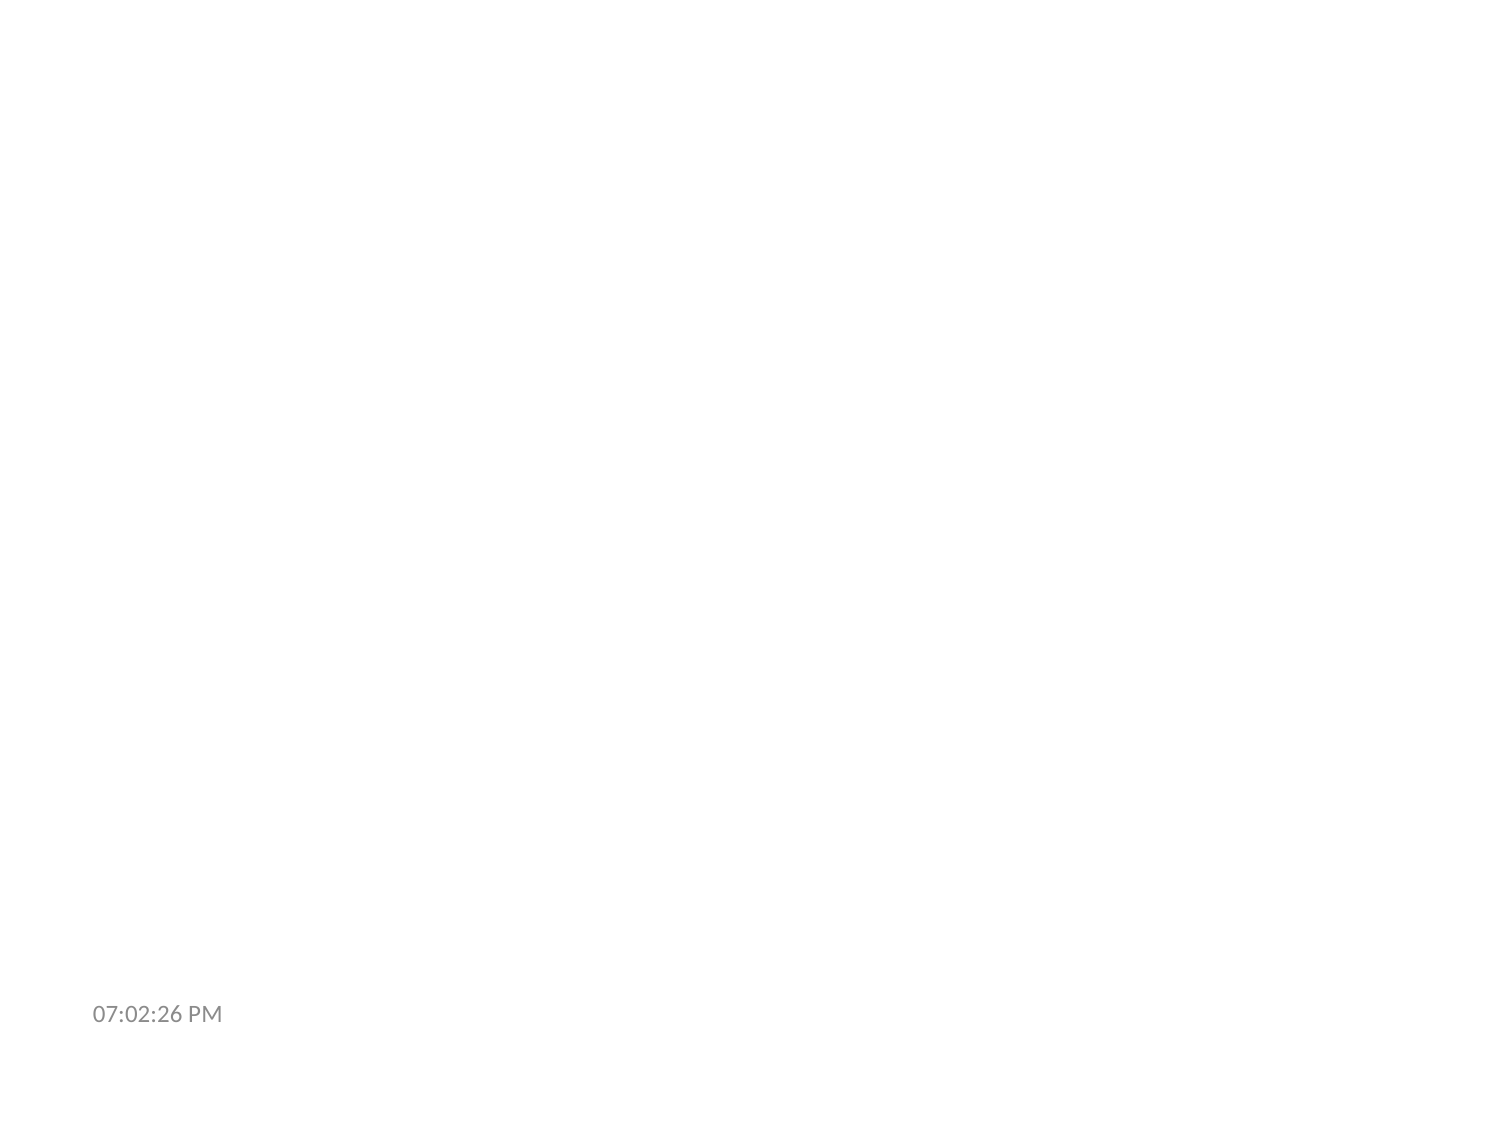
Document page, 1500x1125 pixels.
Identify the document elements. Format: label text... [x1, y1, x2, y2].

text_box 3:35:09 PM [77, 982, 428, 1043]
